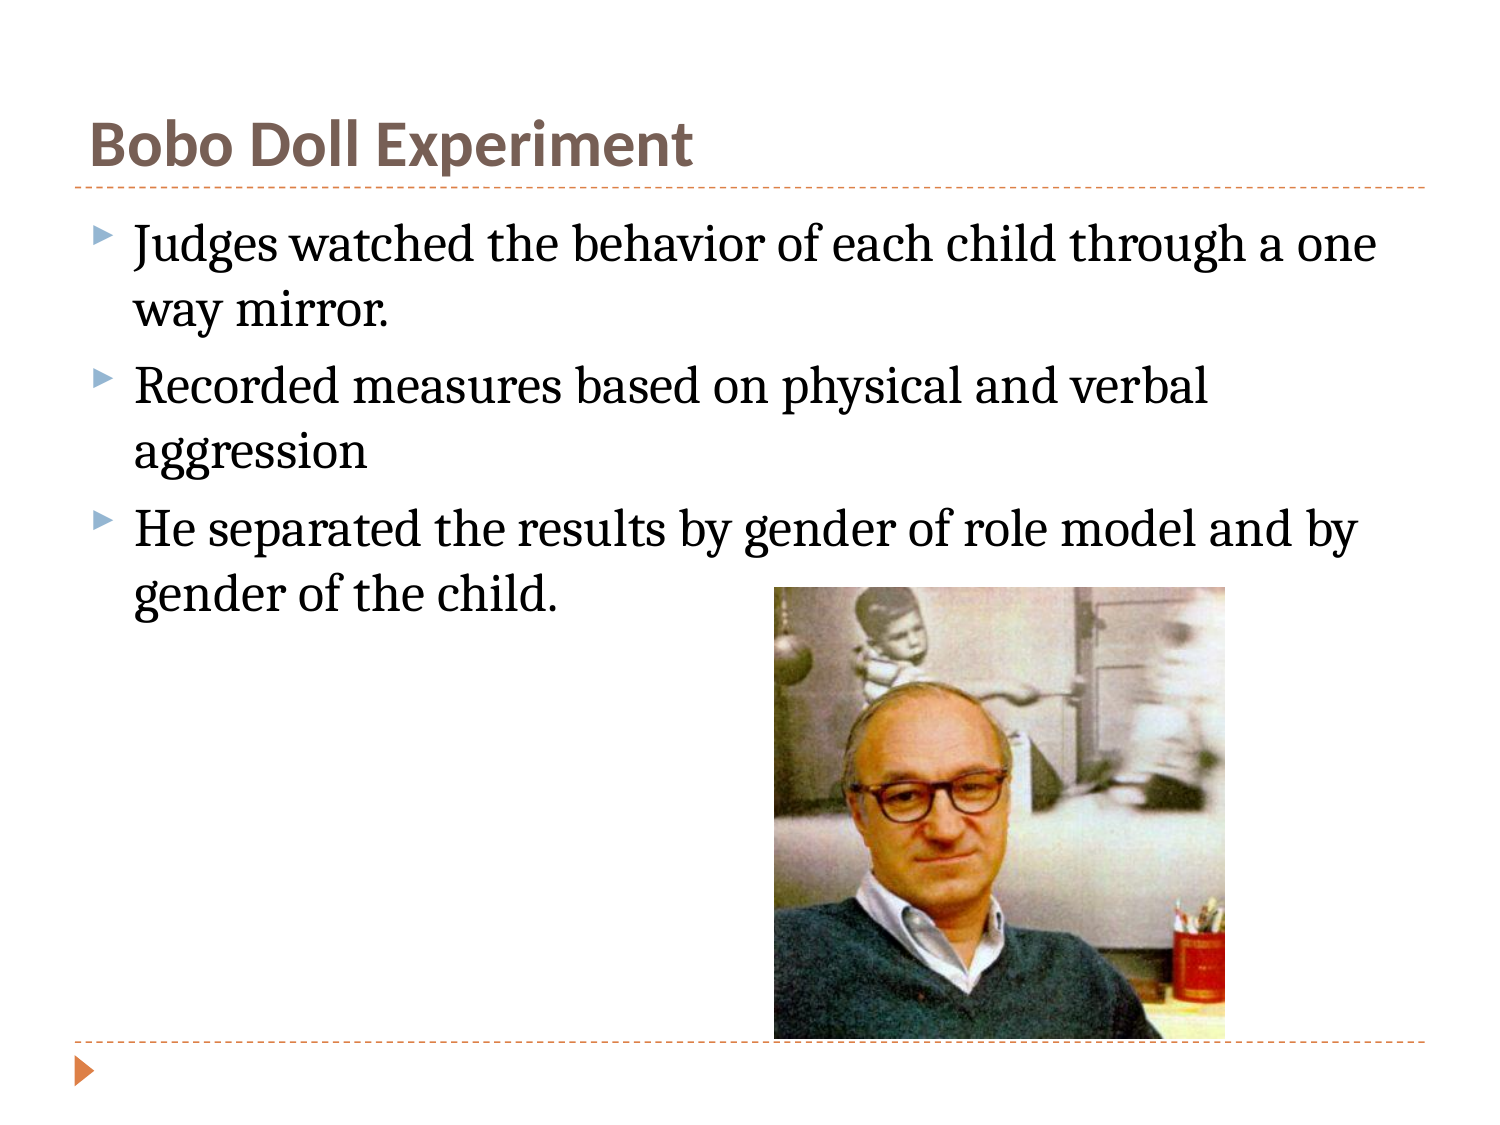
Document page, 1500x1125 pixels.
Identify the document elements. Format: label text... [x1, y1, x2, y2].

picture [774, 587, 1226, 1039]
list Judges watched the behavior of each child through a one way mirror. Recorded measures based on physical and verbal aggression He separated the results by gender of role model and by gender of the child. [75, 200, 1425, 1010]
title Bobo Doll Experiment [75, 24, 1425, 188]
